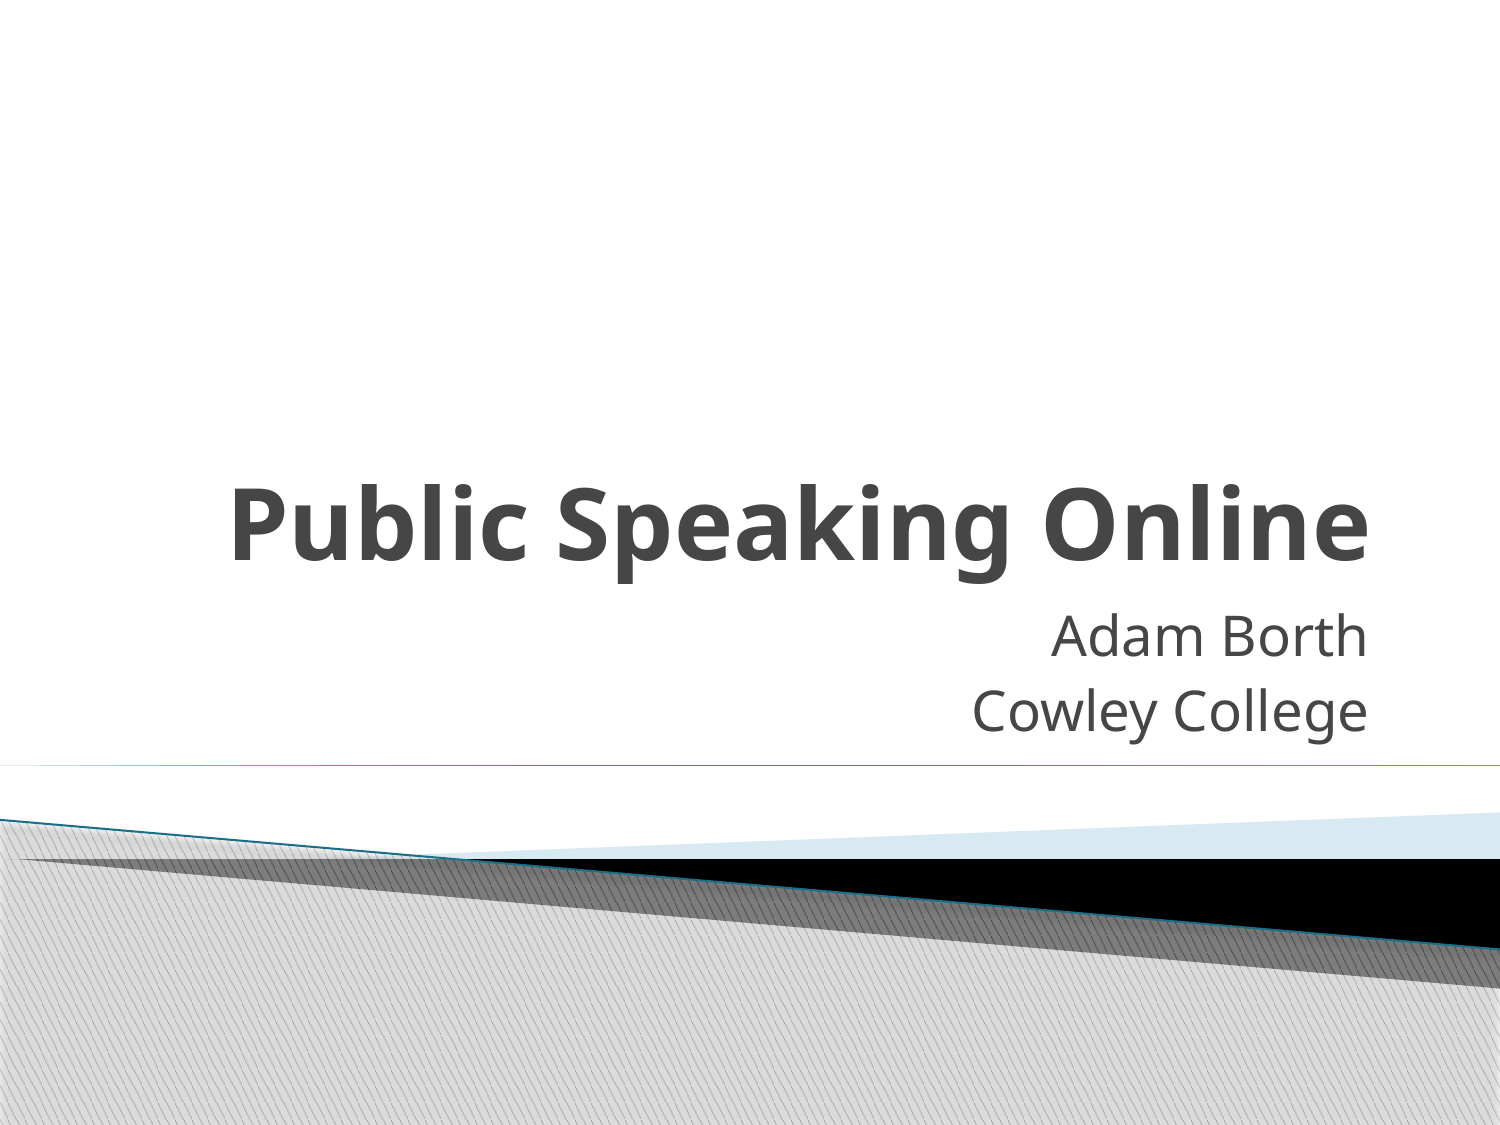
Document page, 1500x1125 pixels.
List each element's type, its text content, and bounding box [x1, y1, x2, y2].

picture [5, 859, 1500, 989]
title Public Speaking Online [112, 287, 1388, 588]
subtitle Adam Borth Cowley College [112, 592, 1388, 790]
